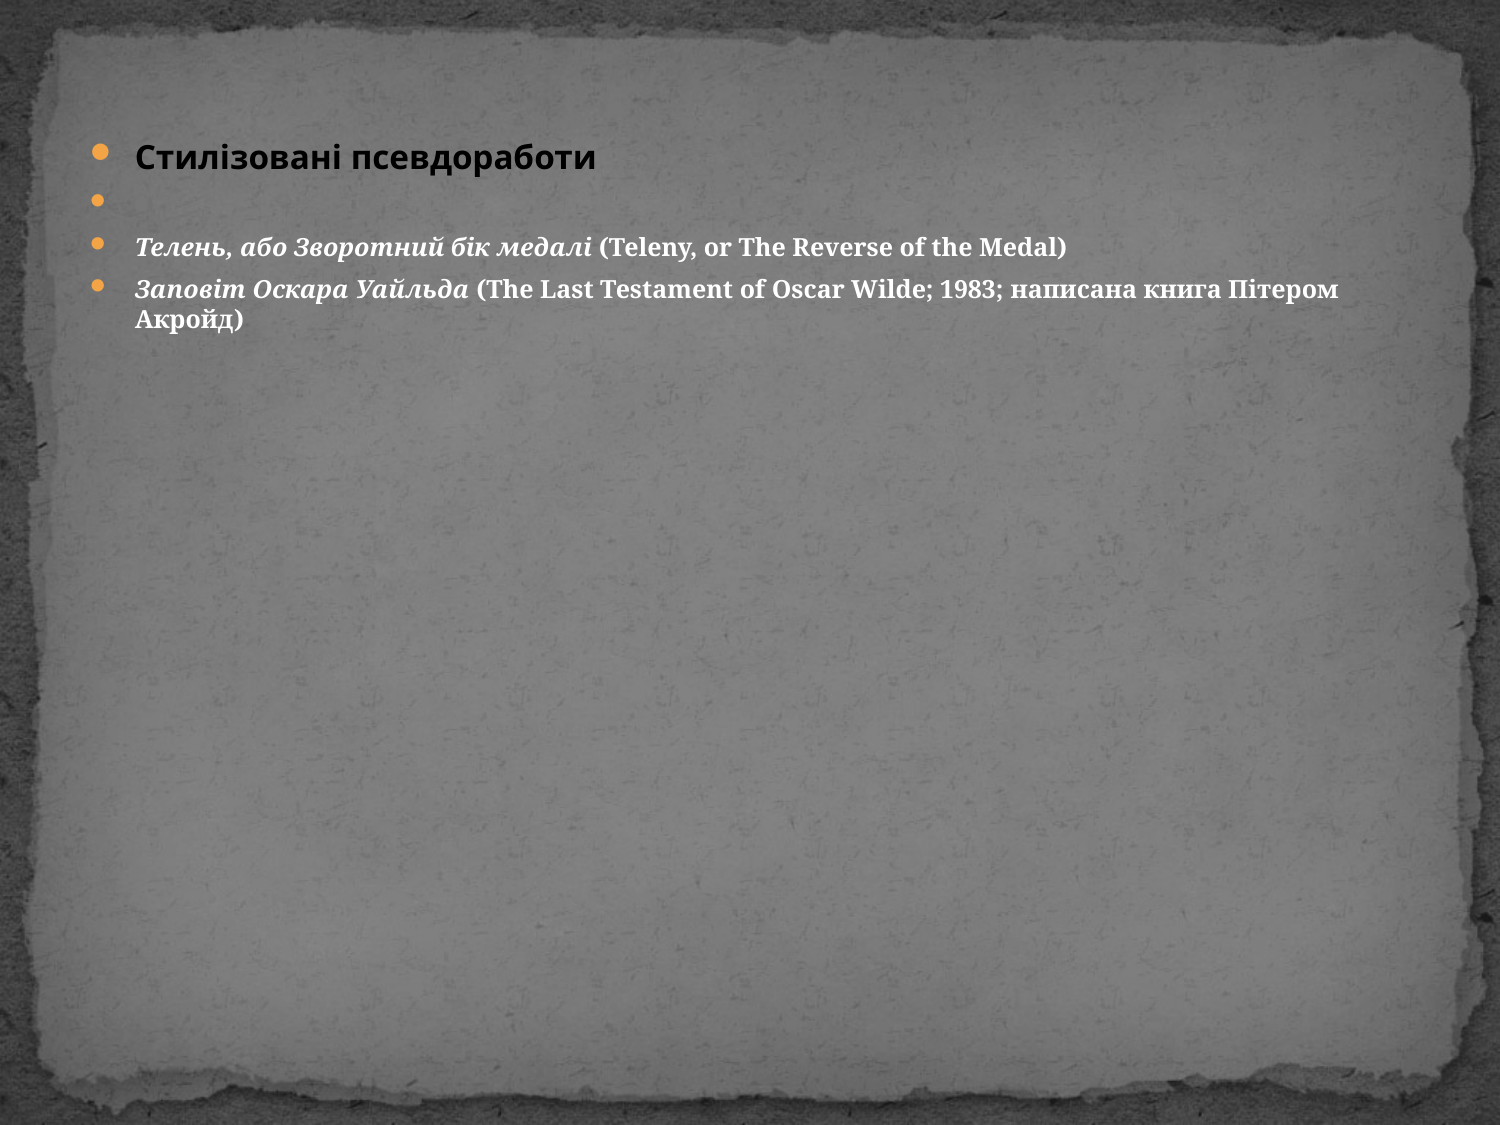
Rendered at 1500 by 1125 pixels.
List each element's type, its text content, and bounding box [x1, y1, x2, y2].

list Стилізовані псевдоработи Телень, або Зворотний бік медалі (Teleny, or The Reverse of the Medal) Заповіт Оскара Уайльда (The Last Testament of Oscar Wilde; 1983; написана книга Пітером Акройд) [75, 128, 1425, 1000]
